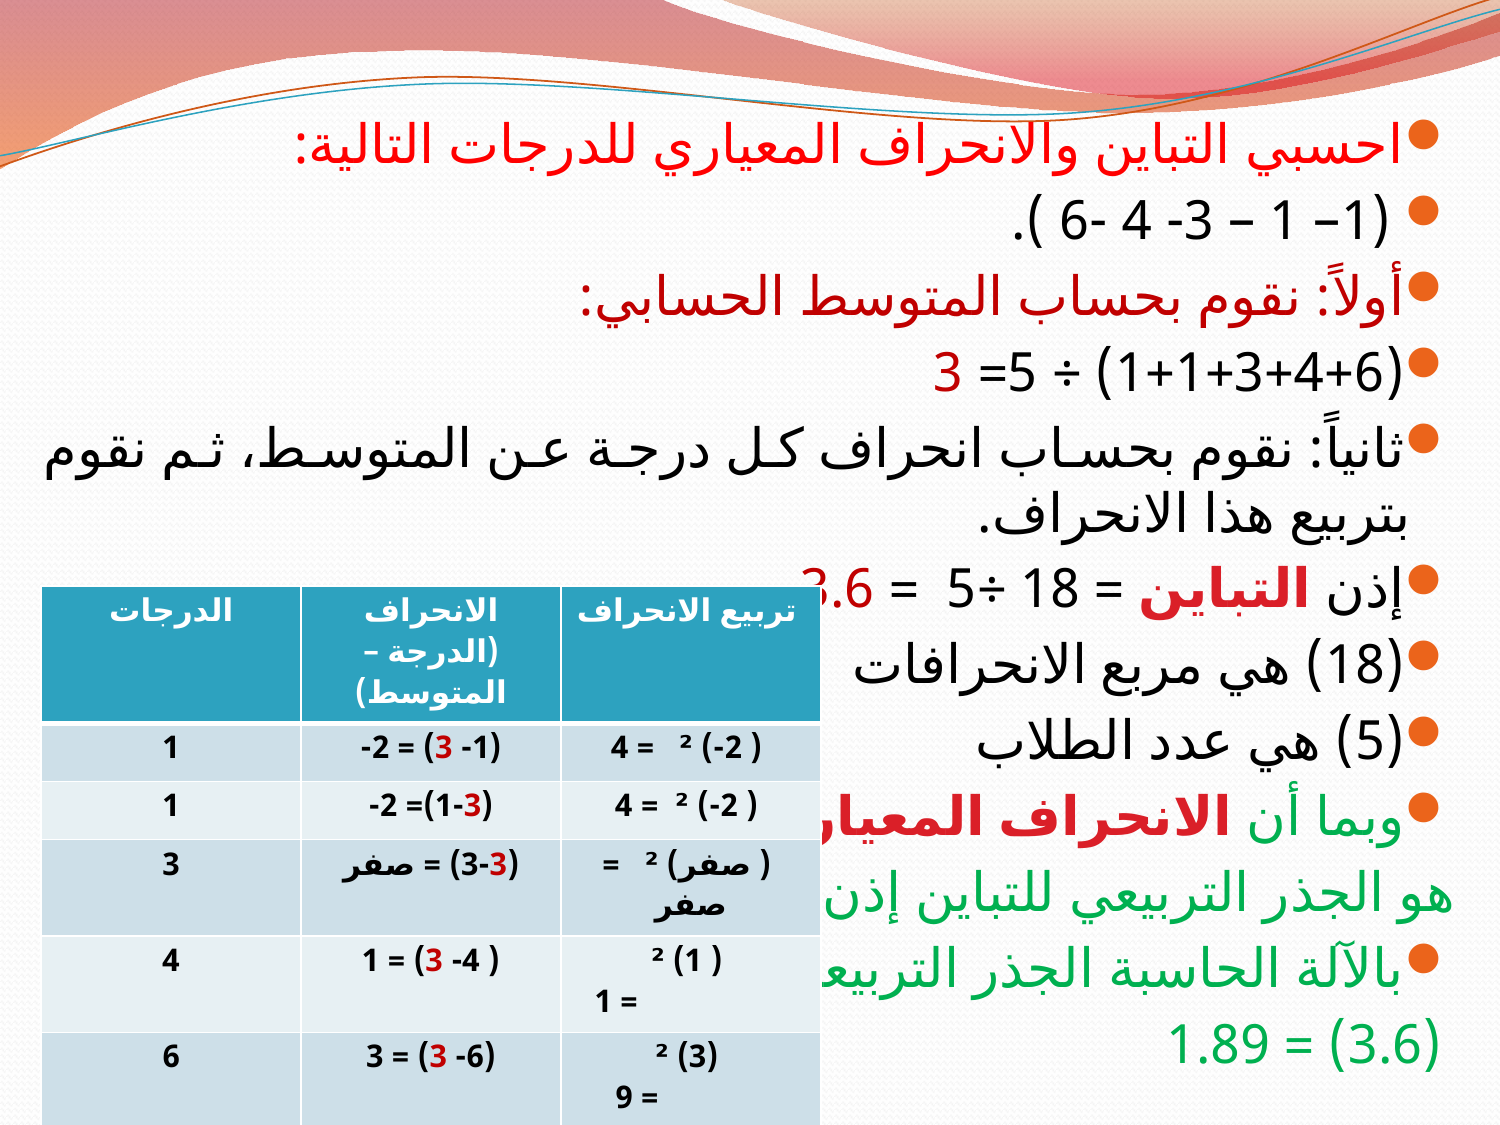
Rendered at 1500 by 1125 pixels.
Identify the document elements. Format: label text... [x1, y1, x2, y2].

table_cell (1-3)= 2- [302, 782, 560, 839]
table_cell 3 [42, 840, 300, 935]
table_header تربيع الانحراف [562, 587, 820, 721]
table_header الدرجات [42, 587, 300, 721]
table_cell (3-3) = صفر [302, 840, 560, 935]
table_cell ( صفر) ² = صفر [562, 840, 820, 935]
table_header الانحراف (الدرجة – المتوسط) [302, 587, 560, 721]
table_cell 4 [42, 937, 300, 1032]
table_cell ( 2-) ² = 4 [562, 726, 820, 781]
table_cell 1 [42, 782, 300, 839]
table_cell ( 4- 3) = 1 [302, 937, 560, 1032]
table_cell 1 [42, 726, 300, 781]
table_cell (3) ² = 9 [562, 1033, 820, 1125]
table_cell 6 [42, 1033, 300, 1125]
list احسبي التباين والانحراف المعياري للدرجات التالية: (1– 1 – 3- 4 -6 ). أولاً: نقوم بحساب المتوسط الحسابي: (1+1+3+4+6) ÷ 5= 3 ثانياً: نقوم بحساب انحراف كل درجة عن المتوسط، ثم نقوم بتربيع هذا الانحراف. إذن التباين = 18 ÷5 = 3.6 (18) هي مربع الانحرافات (5) هي عدد الطلاب وبما أن الانحراف المعياري هو الجذر التربيعي للتباين إذن بالآلة الحاسبة الجذر التربيعي لـ (3.6) = 1.89 [29, 101, 1471, 1094]
table_cell (6- 3) = 3 [302, 1033, 560, 1125]
table_cell (1- 3) = 2- [302, 726, 560, 781]
table_cell ( 2-) ² = 4 [562, 782, 820, 839]
table_cell ( 1) ² = 1 [562, 937, 820, 1032]
